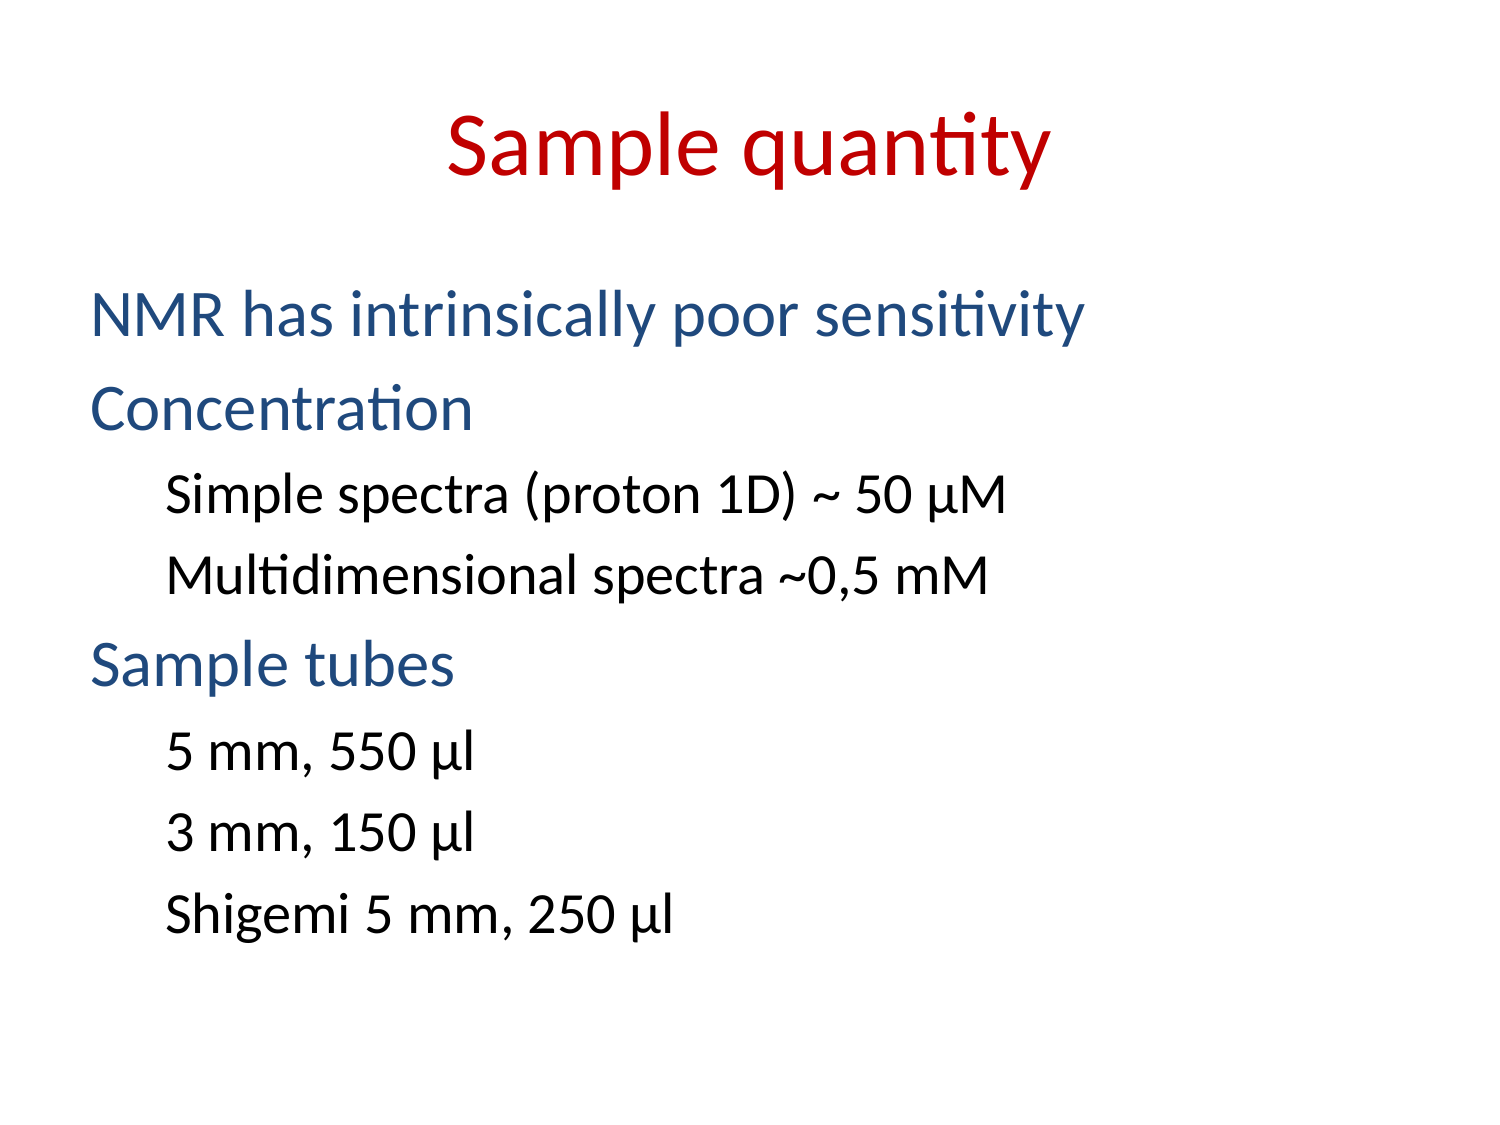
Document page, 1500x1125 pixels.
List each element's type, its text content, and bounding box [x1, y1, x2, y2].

list NMR has intrinsic­ally poor sensitivity Concentration Simple spectra (proton 1D) ~ 50 μM Multidimensional spectra ~0,5 mM Sample tubes 5 mm, 550 μl 3 mm, 150 μl Shigemi 5 mm, 250 μl [75, 262, 1425, 1005]
title Sample quantity [75, 45, 1425, 233]
